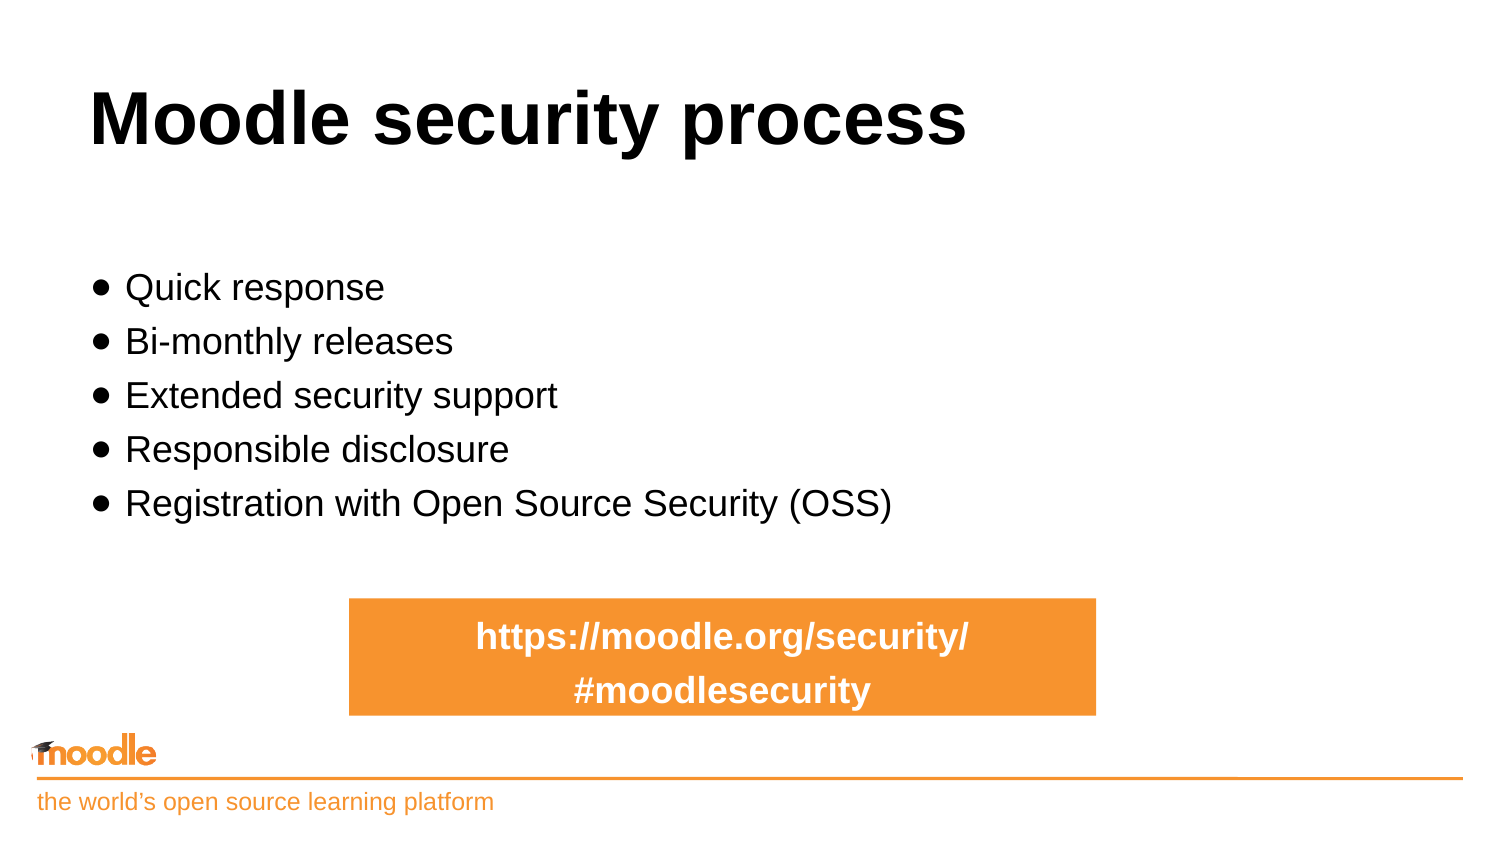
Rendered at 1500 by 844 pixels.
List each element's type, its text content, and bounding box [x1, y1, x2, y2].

text_box Moodle security process [75, 33, 1425, 175]
text_box Quick response Bi-monthly releases Extended security support Responsible disclosure Registration with Open Source Security (OSS) [74, 238, 1371, 588]
text_box the world’s open source learning platform [22, 765, 550, 831]
text_box https://moodle.org/security/ #moodlesecurity [349, 598, 1097, 716]
picture [30, 733, 157, 771]
